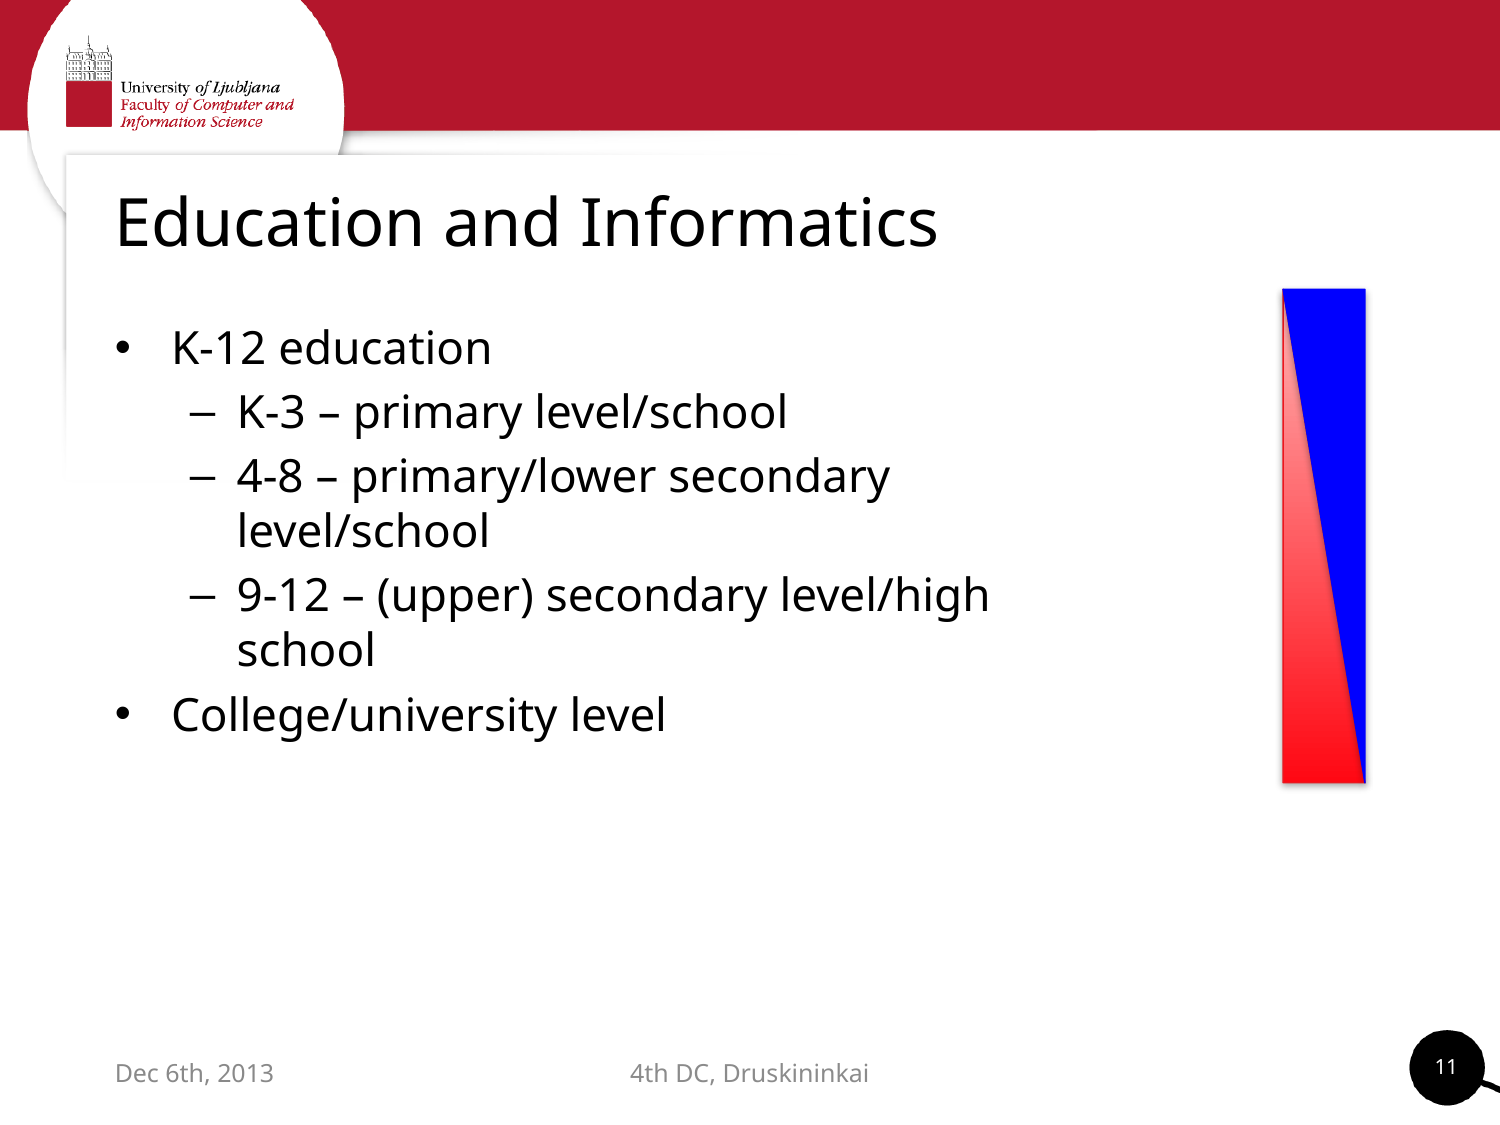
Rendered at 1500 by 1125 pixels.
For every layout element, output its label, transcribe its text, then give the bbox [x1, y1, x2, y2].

text_box [1282, 326, 1360, 784]
slide_number 11 [1404, 1034, 1488, 1101]
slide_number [99, 1042, 450, 1103]
footer 4th DC, Druskininkai [512, 1042, 988, 1103]
text_box [1282, 288, 1366, 784]
title Education and Informatics [99, 154, 1405, 286]
picture [0, 0, 1500, 1125]
list K-12 education K-3 – primary level/school 4-8 – primary/lower secondary level/school 9-12 – (upper) secondary level/high school College/university level [99, 311, 1132, 1016]
